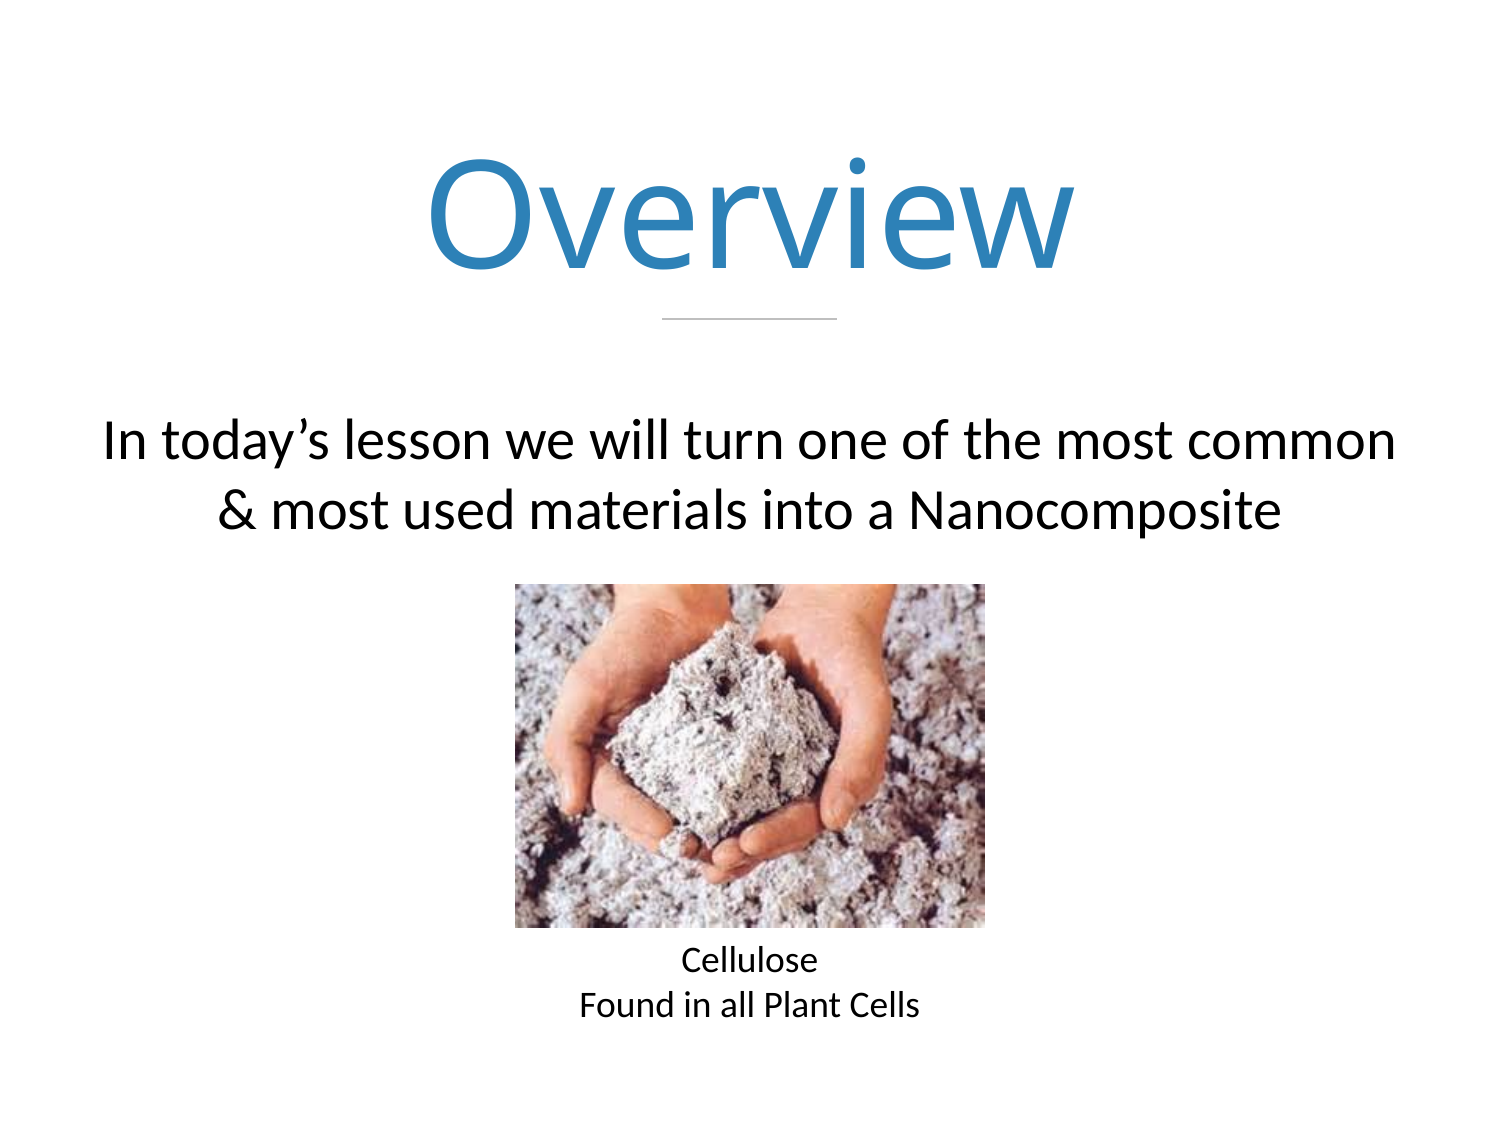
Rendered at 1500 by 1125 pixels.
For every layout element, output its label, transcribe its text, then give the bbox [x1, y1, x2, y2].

title Overview [75, 114, 1425, 302]
list In today’s lesson we will turn one of the most common & most used materials into a Nanocomposite [75, 394, 1425, 720]
text_box Cellulose Found in all Plant Cells [564, 938, 936, 1033]
picture [515, 583, 985, 929]
